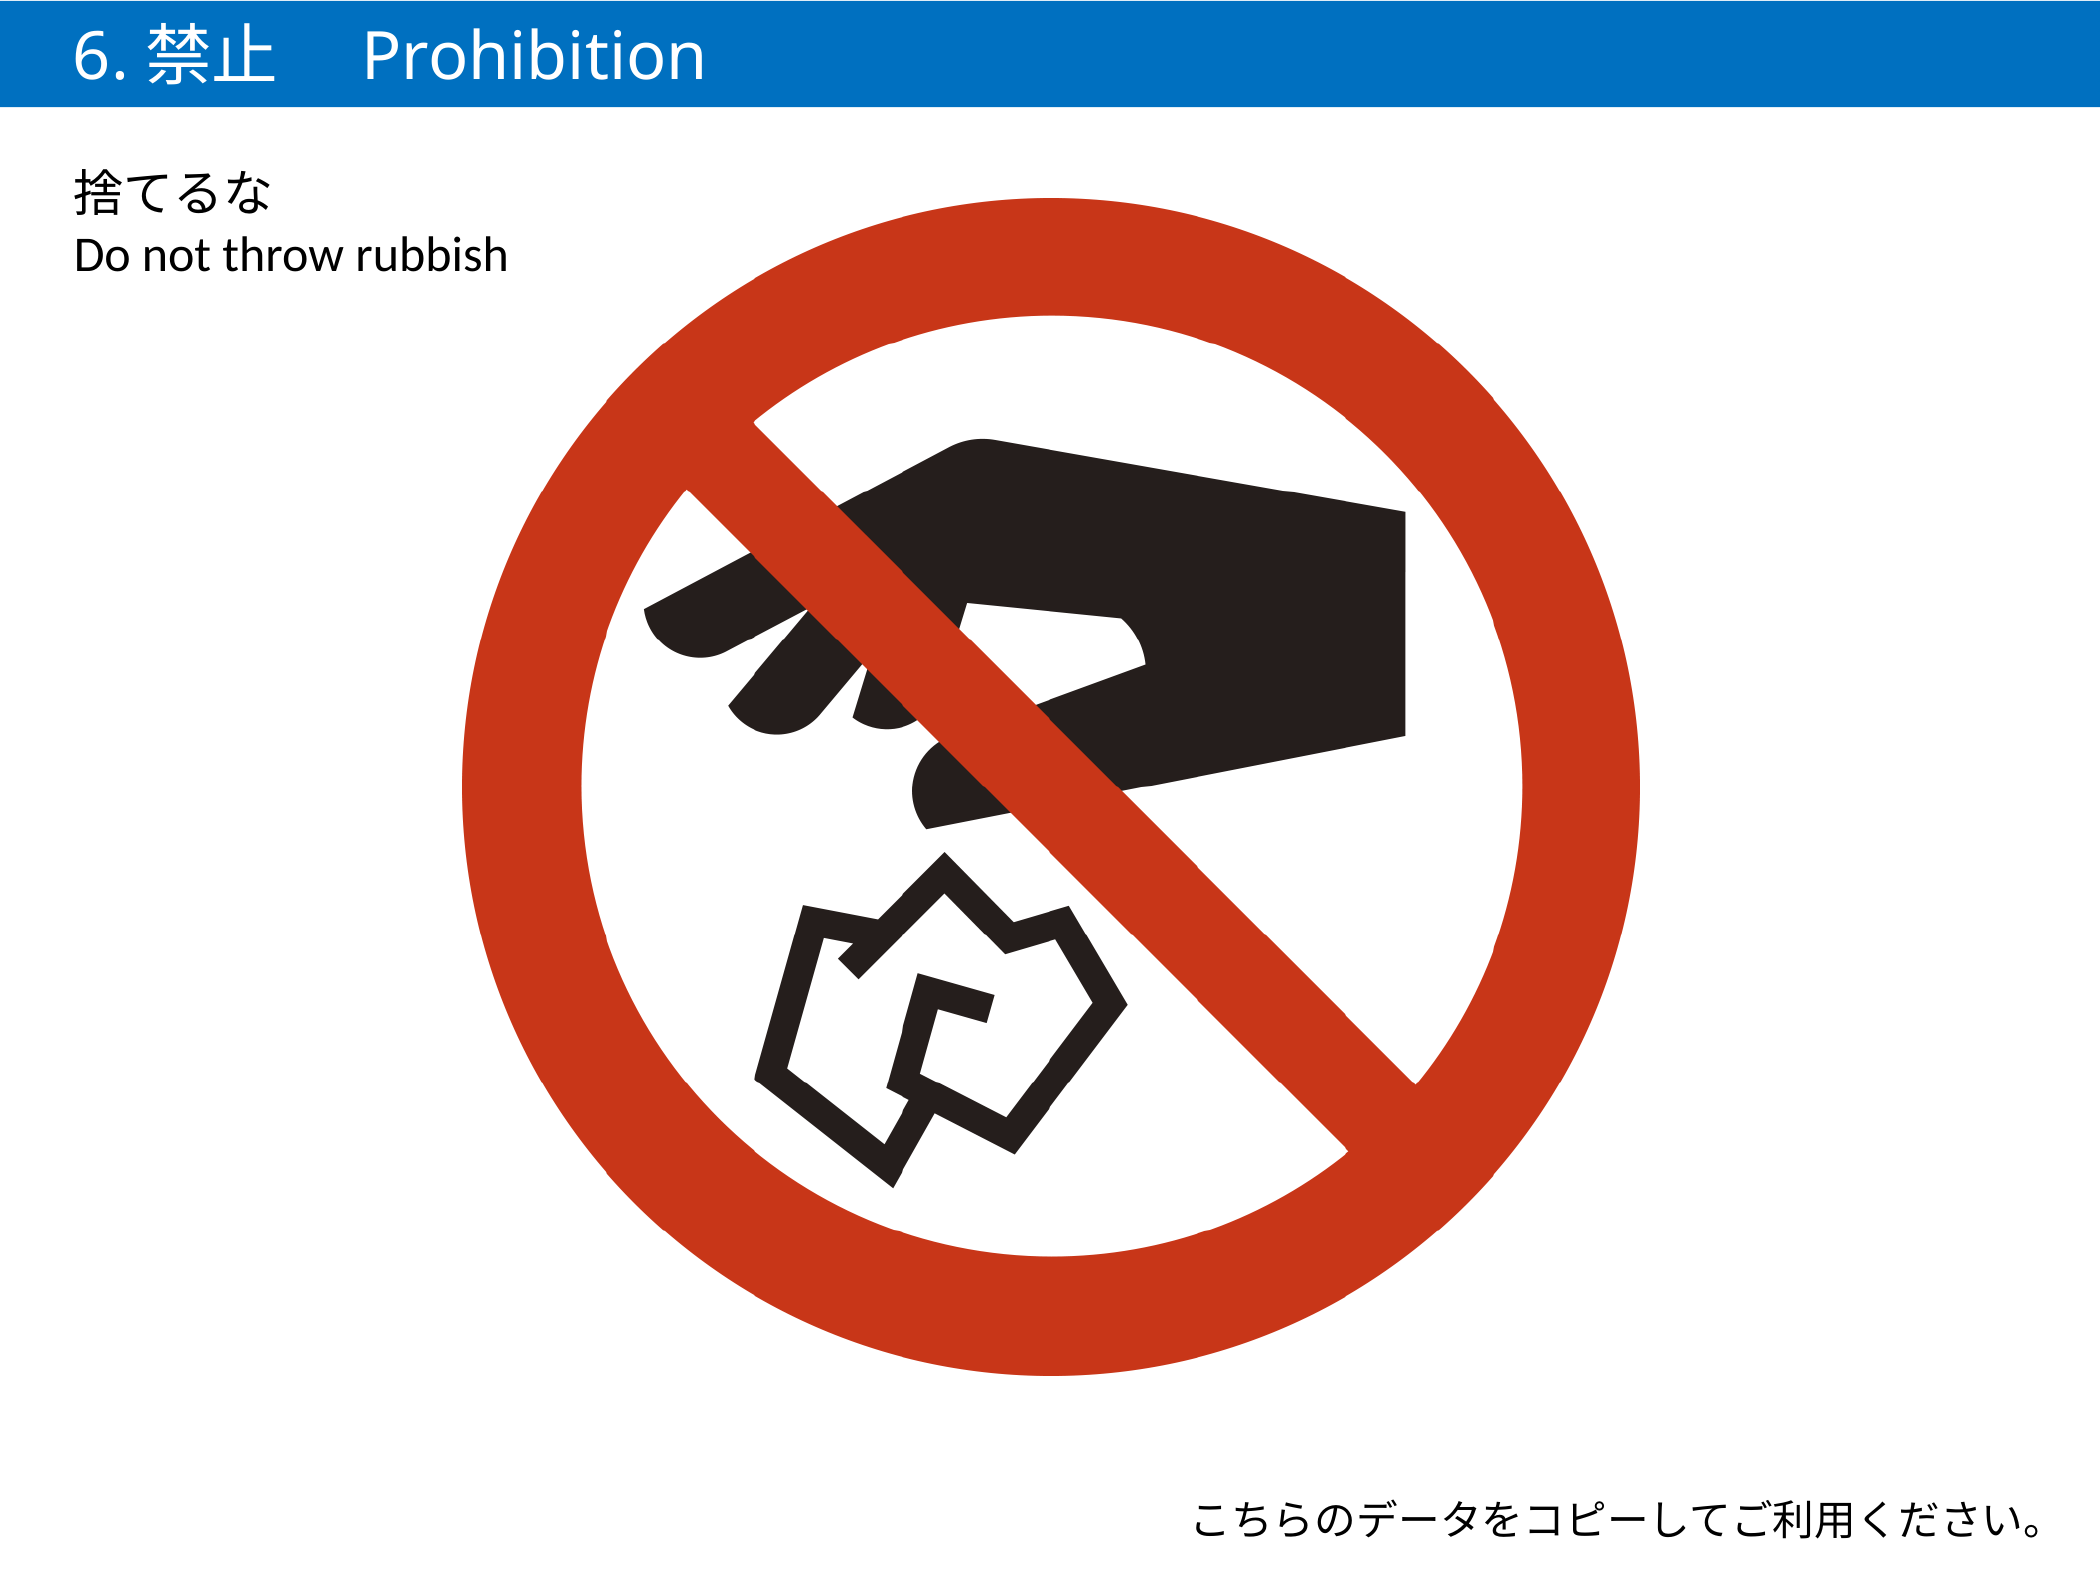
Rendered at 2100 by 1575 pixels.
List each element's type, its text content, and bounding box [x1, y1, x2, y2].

text_box 捨てるな Do not throw rubbish [58, 153, 524, 289]
picture [459, 196, 1641, 1378]
text_box [0, 0, 2100, 108]
text_box 6.禁止 Prohibition [58, 5, 724, 101]
text_box こちらのデータをコピーしてご利用ください。 [1174, 1486, 2081, 1552]
